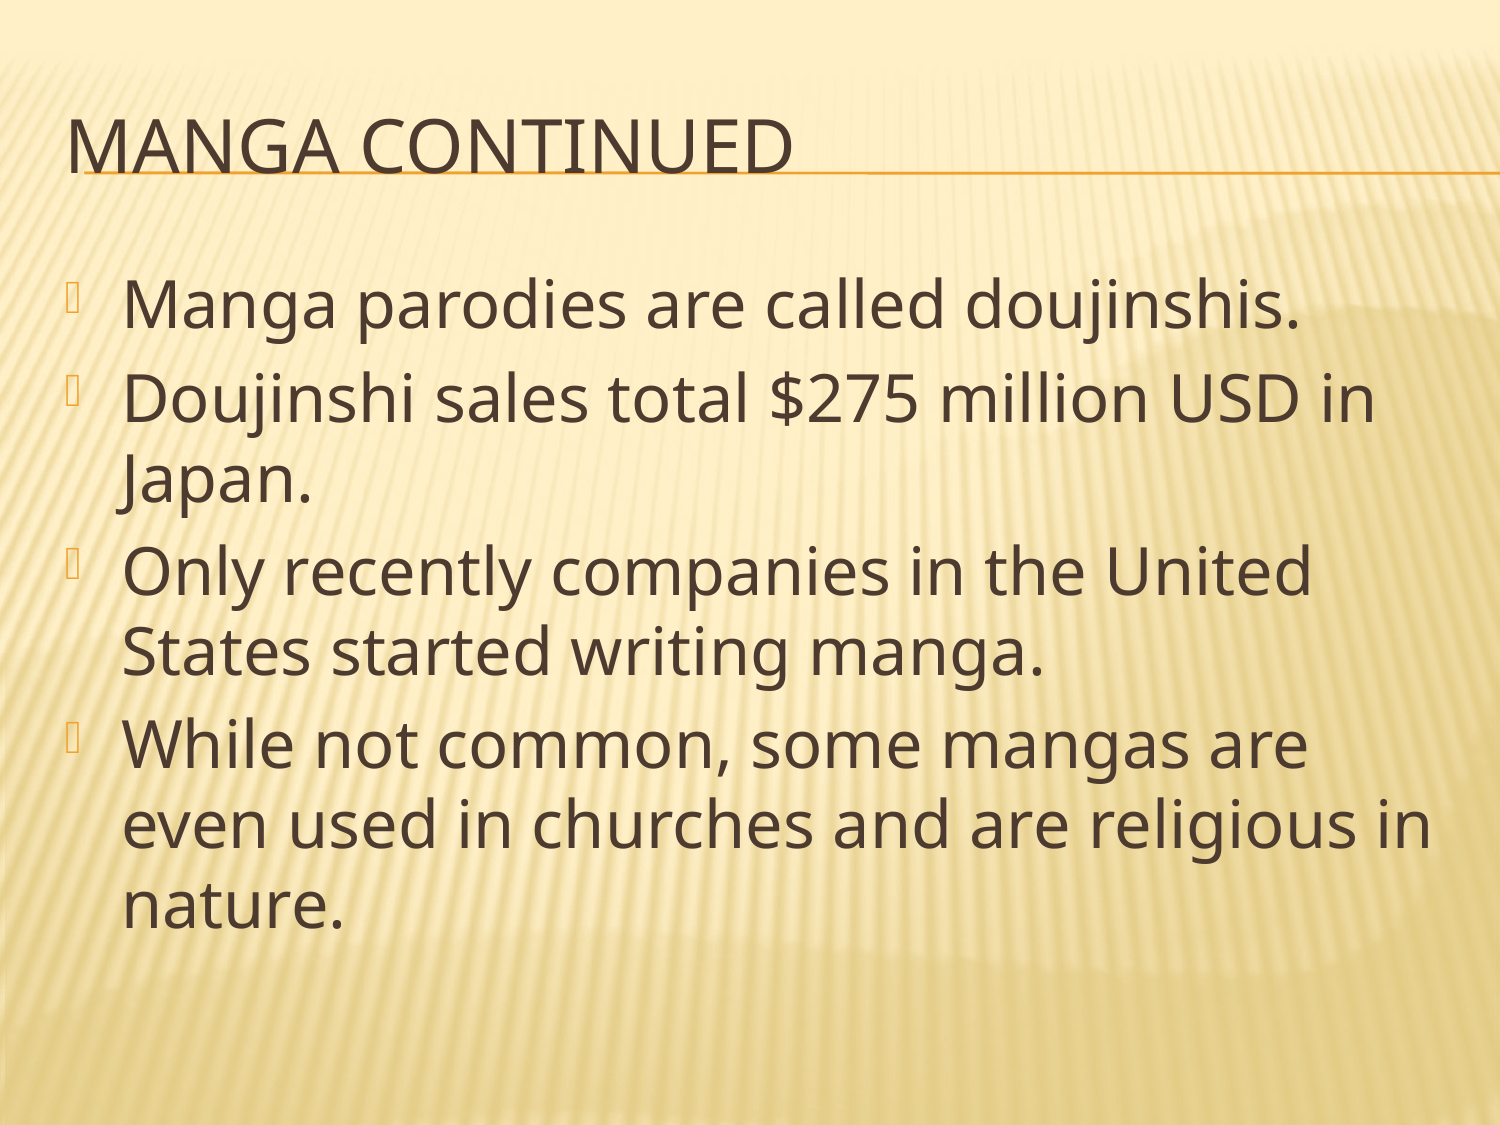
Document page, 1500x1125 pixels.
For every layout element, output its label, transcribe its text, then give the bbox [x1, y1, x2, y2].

title Manga continued [50, 75, 1475, 213]
list Manga parodies are called doujinshis. Doujinshi sales total $275 million USD in Japan. Only recently companies in the United States started writing manga. While not common, some mangas are even used in churches and are religious in nature. [50, 254, 1475, 998]
